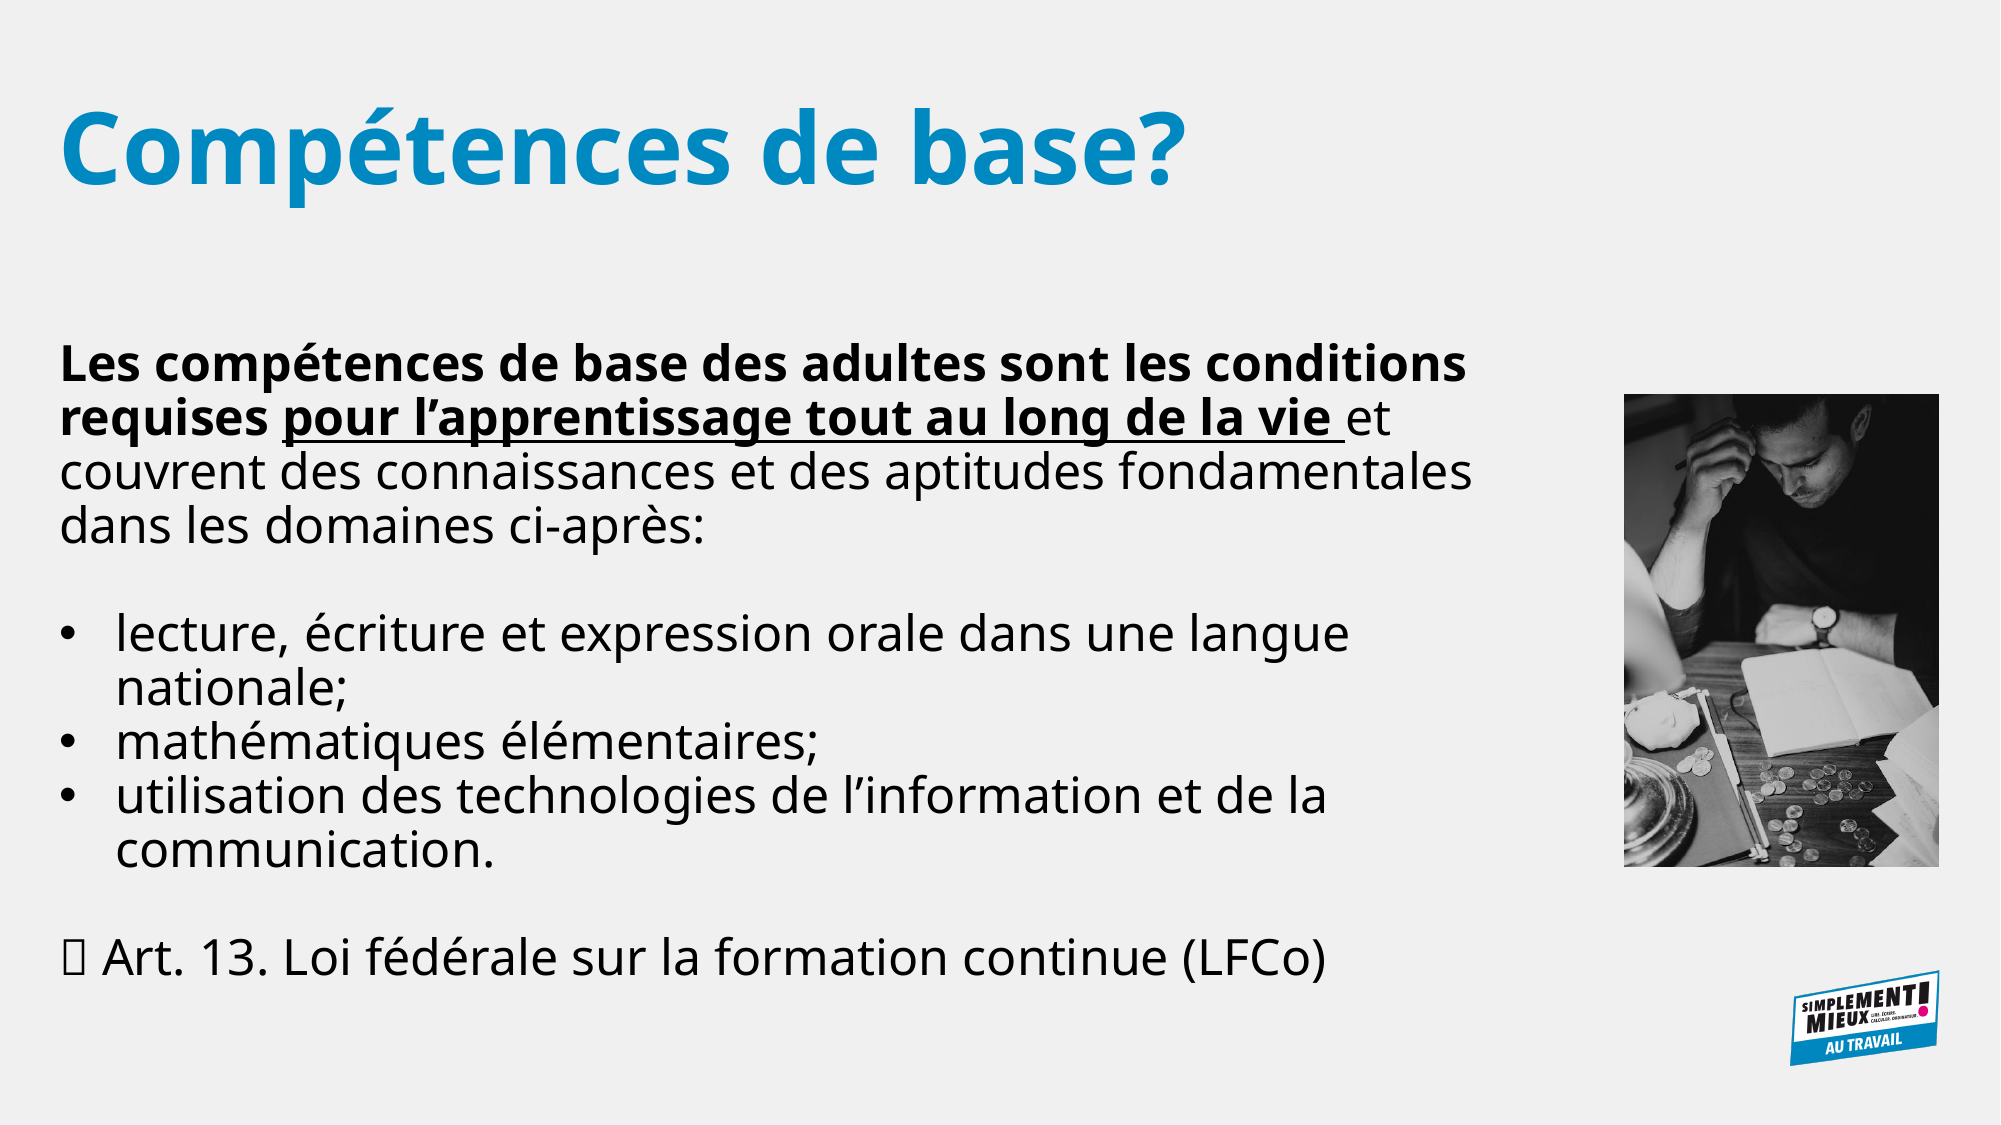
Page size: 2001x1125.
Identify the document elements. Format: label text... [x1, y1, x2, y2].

picture [1624, 394, 1939, 867]
text_box Compétences de base? [44, 55, 1923, 250]
text_box Les compétences de base des adultes sont les conditions requises pour l’apprentissage tout au long de la vie et couvrent des connaissances et des aptitudes fondamentales dans les domaines ci-après: lecture, écriture et expression orale dans une langue nationale; mathématiques élémentaires; utilisation des technologies de l’information et de la communication.  Art. 13. Loi fédérale sur la formation continue (LFCo) [44, 331, 1589, 960]
